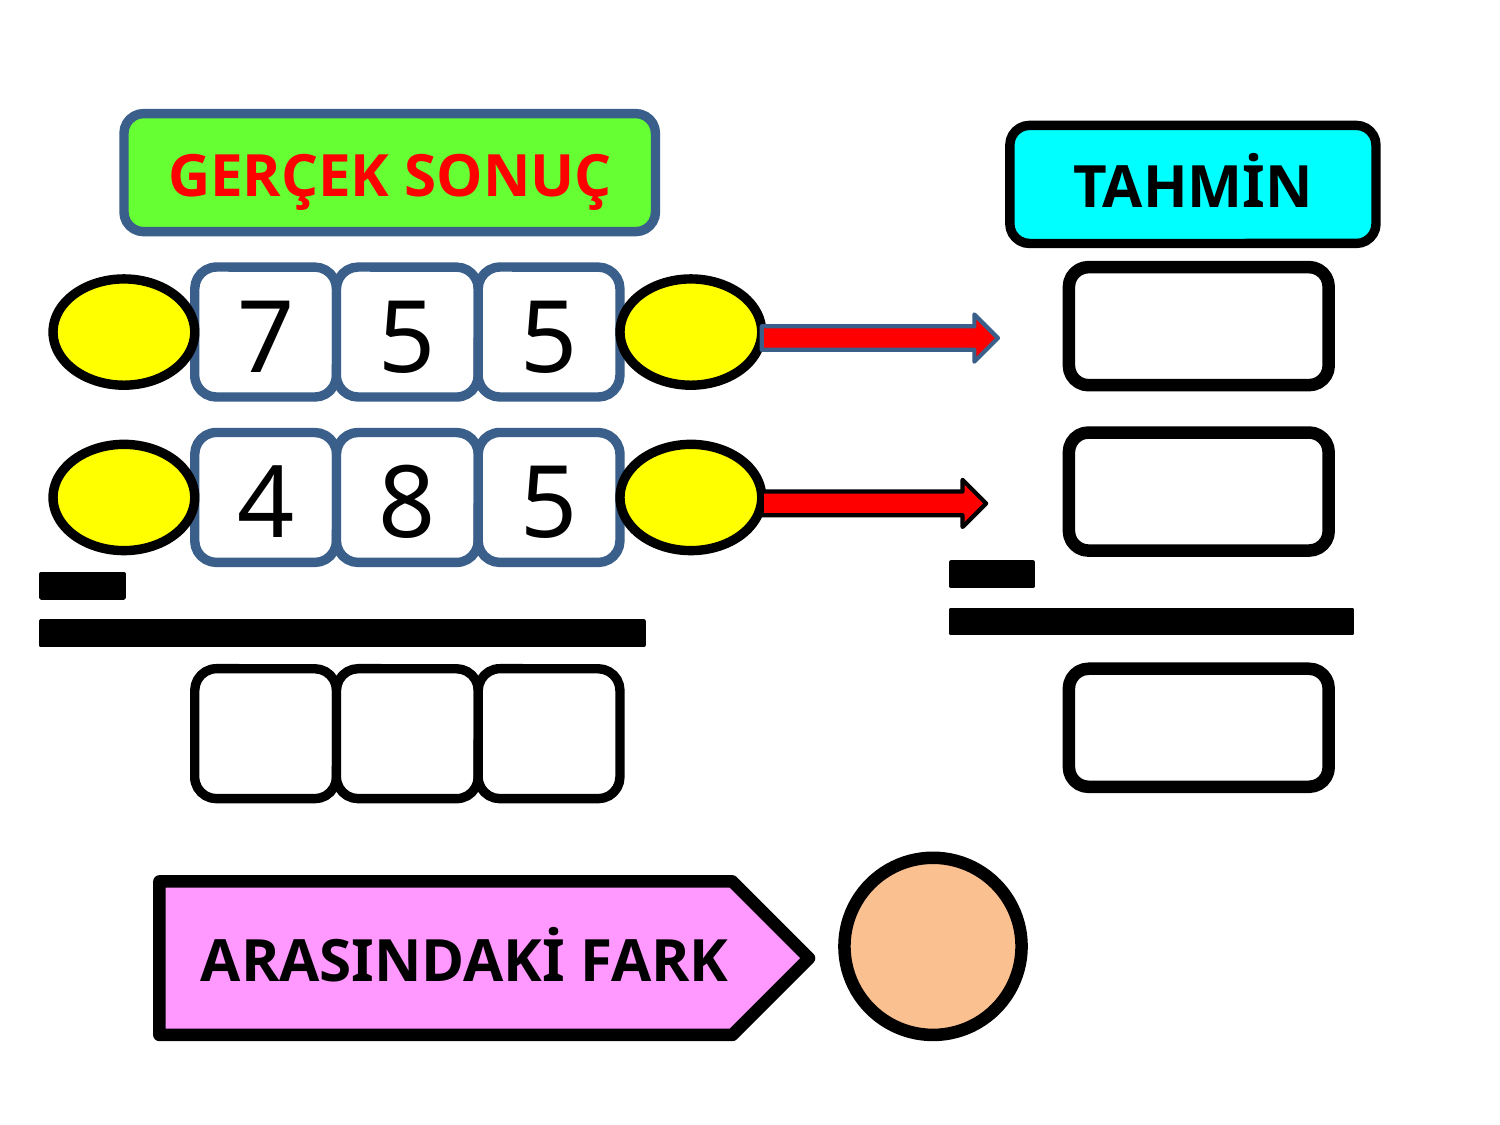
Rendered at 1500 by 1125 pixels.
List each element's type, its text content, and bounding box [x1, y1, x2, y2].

text_box [1066, 265, 1331, 388]
text_box [949, 608, 1354, 635]
text_box [759, 477, 989, 529]
text_box [192, 666, 336, 801]
text_box [50, 442, 197, 553]
text_box 5 [334, 264, 478, 400]
text_box [1066, 430, 1331, 553]
text_box ARASINDAKİ FARK [157, 879, 812, 1038]
text_box 8 [334, 430, 478, 565]
text_box [334, 666, 478, 801]
text_box [842, 855, 1024, 1038]
text_box 5 [476, 264, 623, 400]
text_box [617, 442, 763, 553]
text_box [476, 666, 623, 801]
text_box [949, 560, 1035, 588]
text_box TAHMİN [1007, 123, 1379, 246]
text_box [610, 619, 646, 647]
text_box [39, 572, 126, 600]
text_box [759, 312, 1001, 364]
text_box [50, 276, 197, 388]
text_box [617, 276, 764, 388]
text_box 4 [192, 430, 336, 565]
text_box [39, 619, 610, 647]
text_box 7 [192, 264, 336, 400]
text_box 5 [476, 430, 623, 565]
text_box GERÇEK SONUÇ [121, 111, 658, 234]
text_box [1066, 666, 1331, 789]
